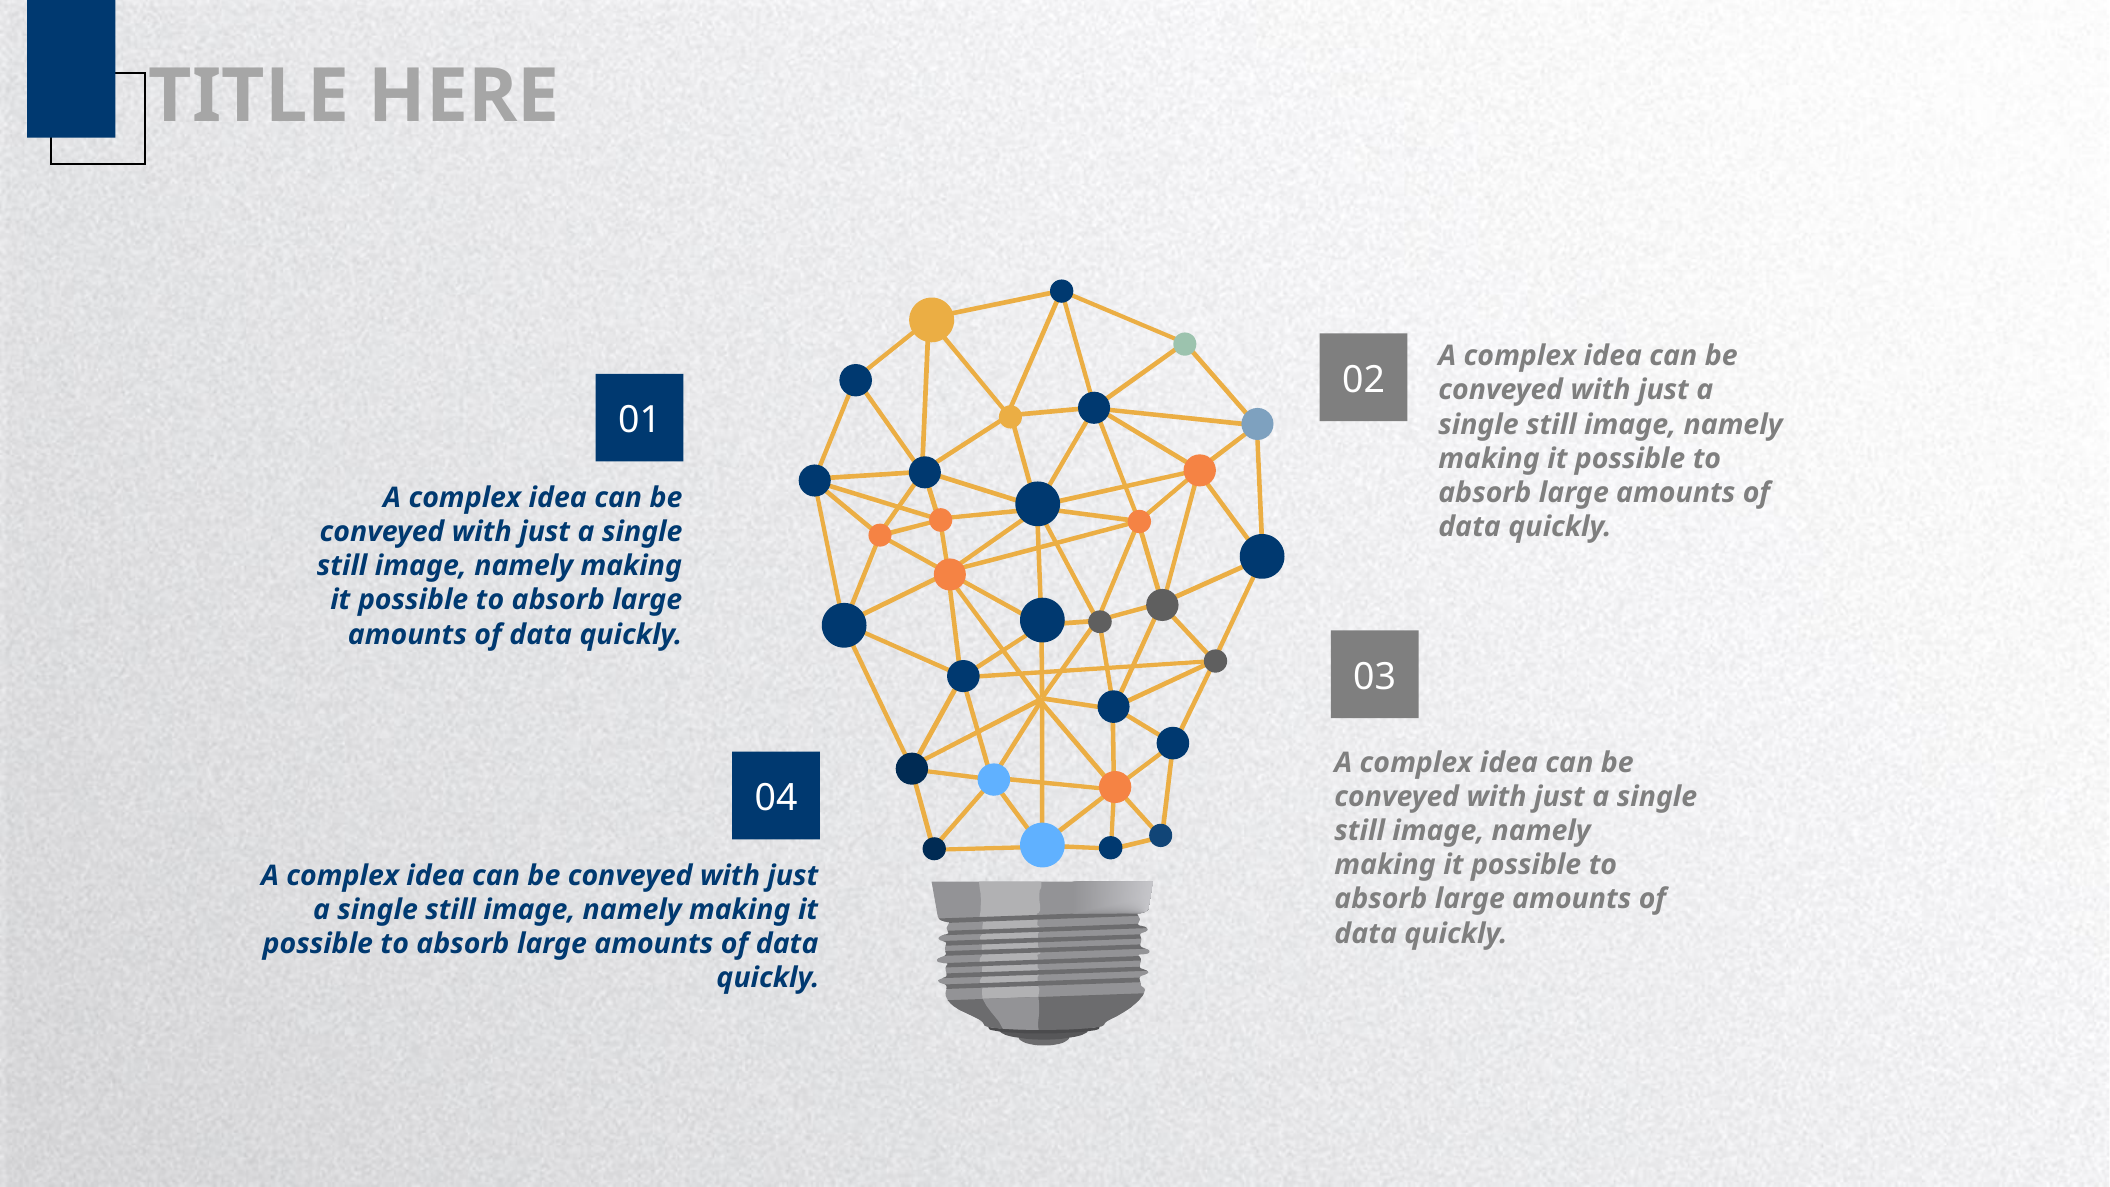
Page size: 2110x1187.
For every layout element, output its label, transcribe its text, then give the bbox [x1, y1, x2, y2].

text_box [1319, 329, 1801, 519]
text_box TITLE HERE [149, 46, 561, 137]
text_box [231, 751, 798, 969]
picture [0, 0, 2110, 1187]
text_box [276, 373, 698, 660]
text_box [50, 72, 146, 165]
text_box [798, 279, 1285, 1046]
text_box [26, 0, 116, 139]
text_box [1319, 630, 1714, 925]
